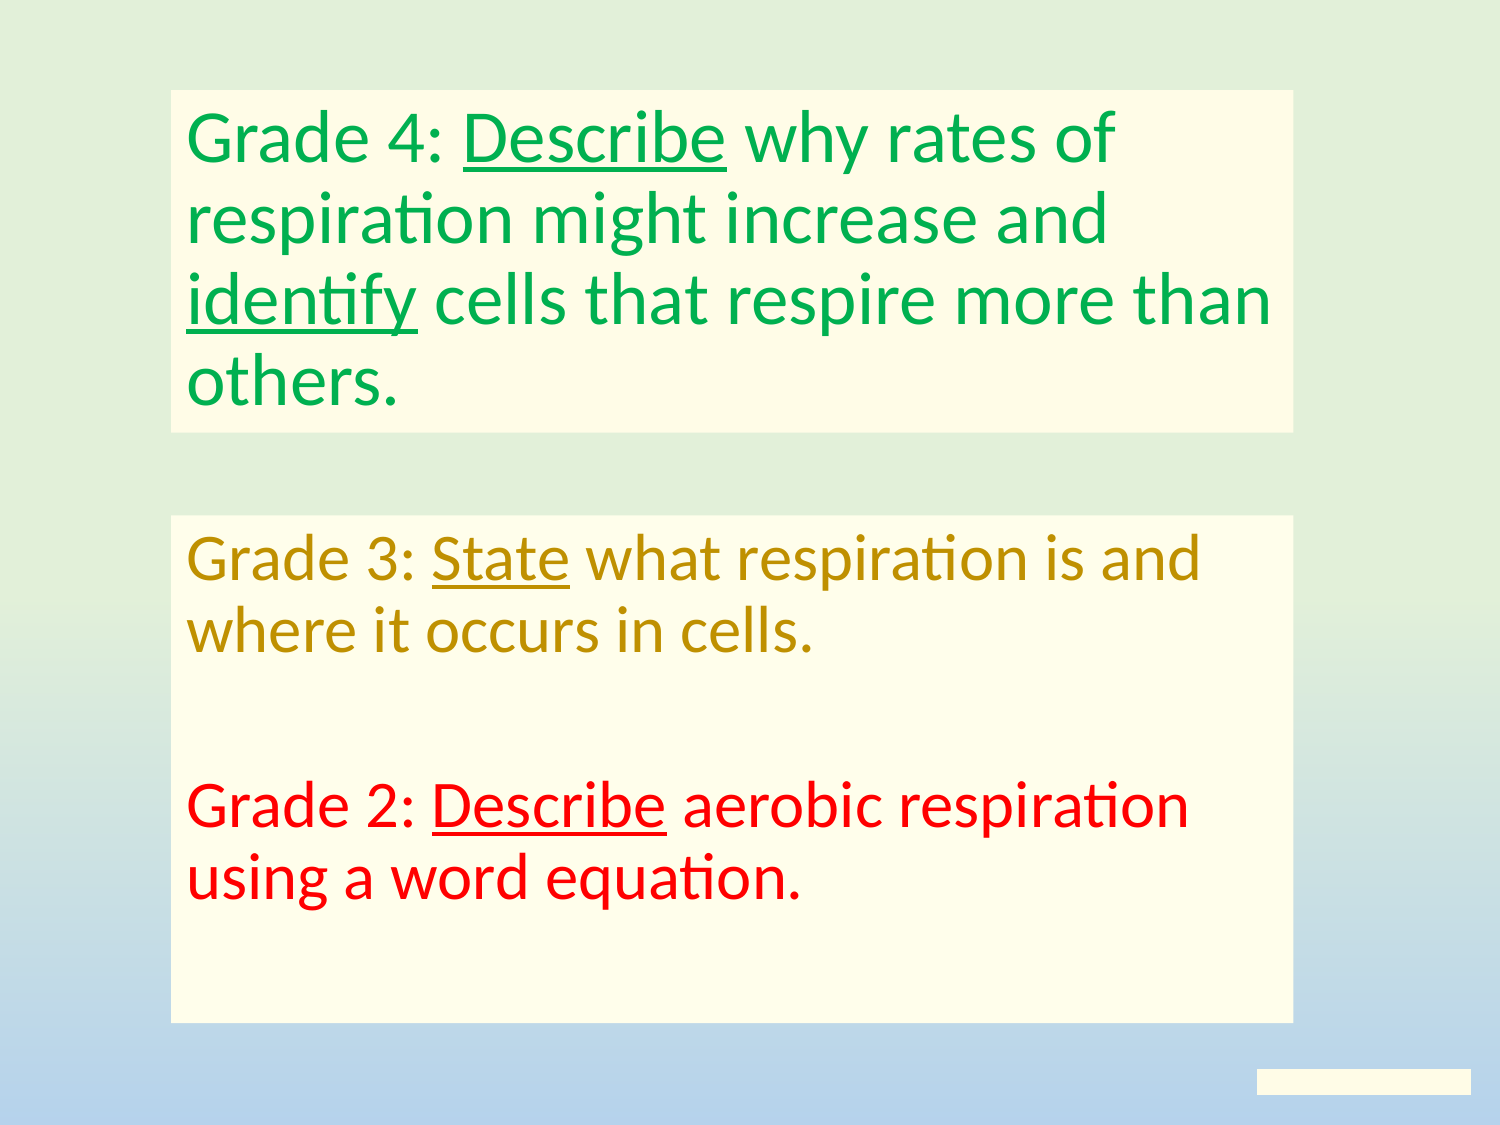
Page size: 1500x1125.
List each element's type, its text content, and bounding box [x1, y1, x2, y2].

list Grade 3: State what respiration is and where it occurs in cells. Grade 2: Describe aerobic respiration using a word equation. [171, 515, 1294, 1024]
text_box [1257, 1069, 1471, 1095]
list Grade 4: Describe why rates of respiration might increase and identify cells that respire more than others. [171, 90, 1294, 433]
